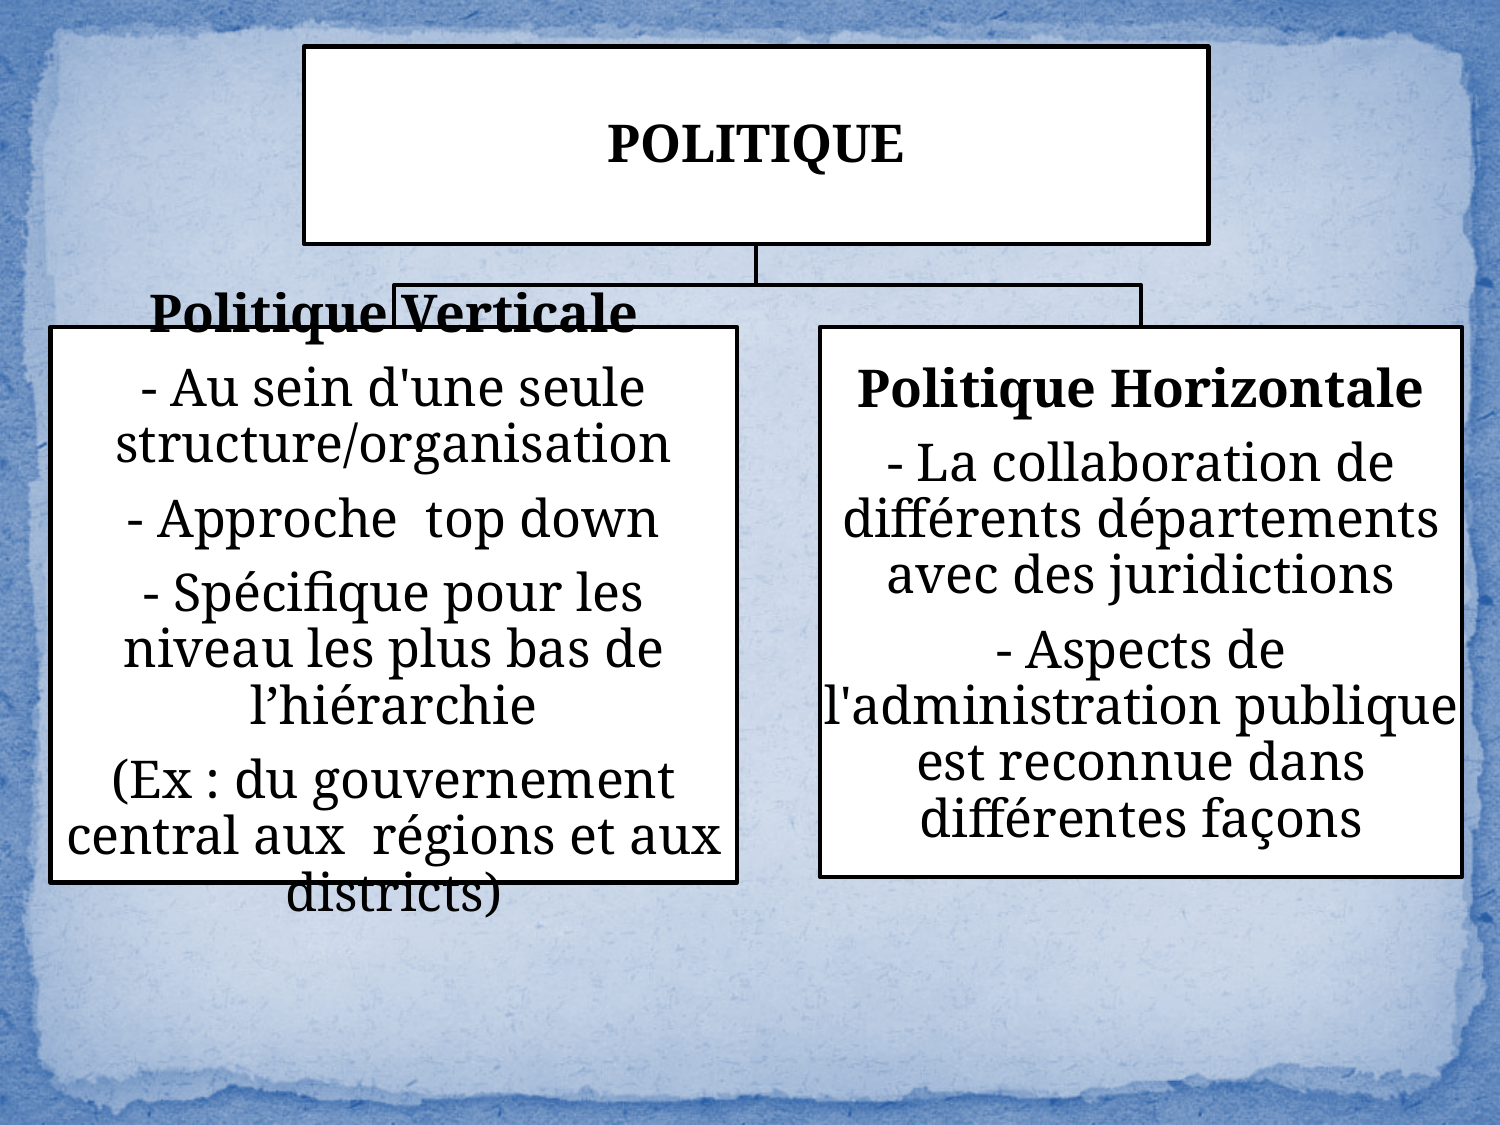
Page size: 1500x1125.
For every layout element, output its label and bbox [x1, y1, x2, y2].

text_box [49, 37, 1463, 892]
